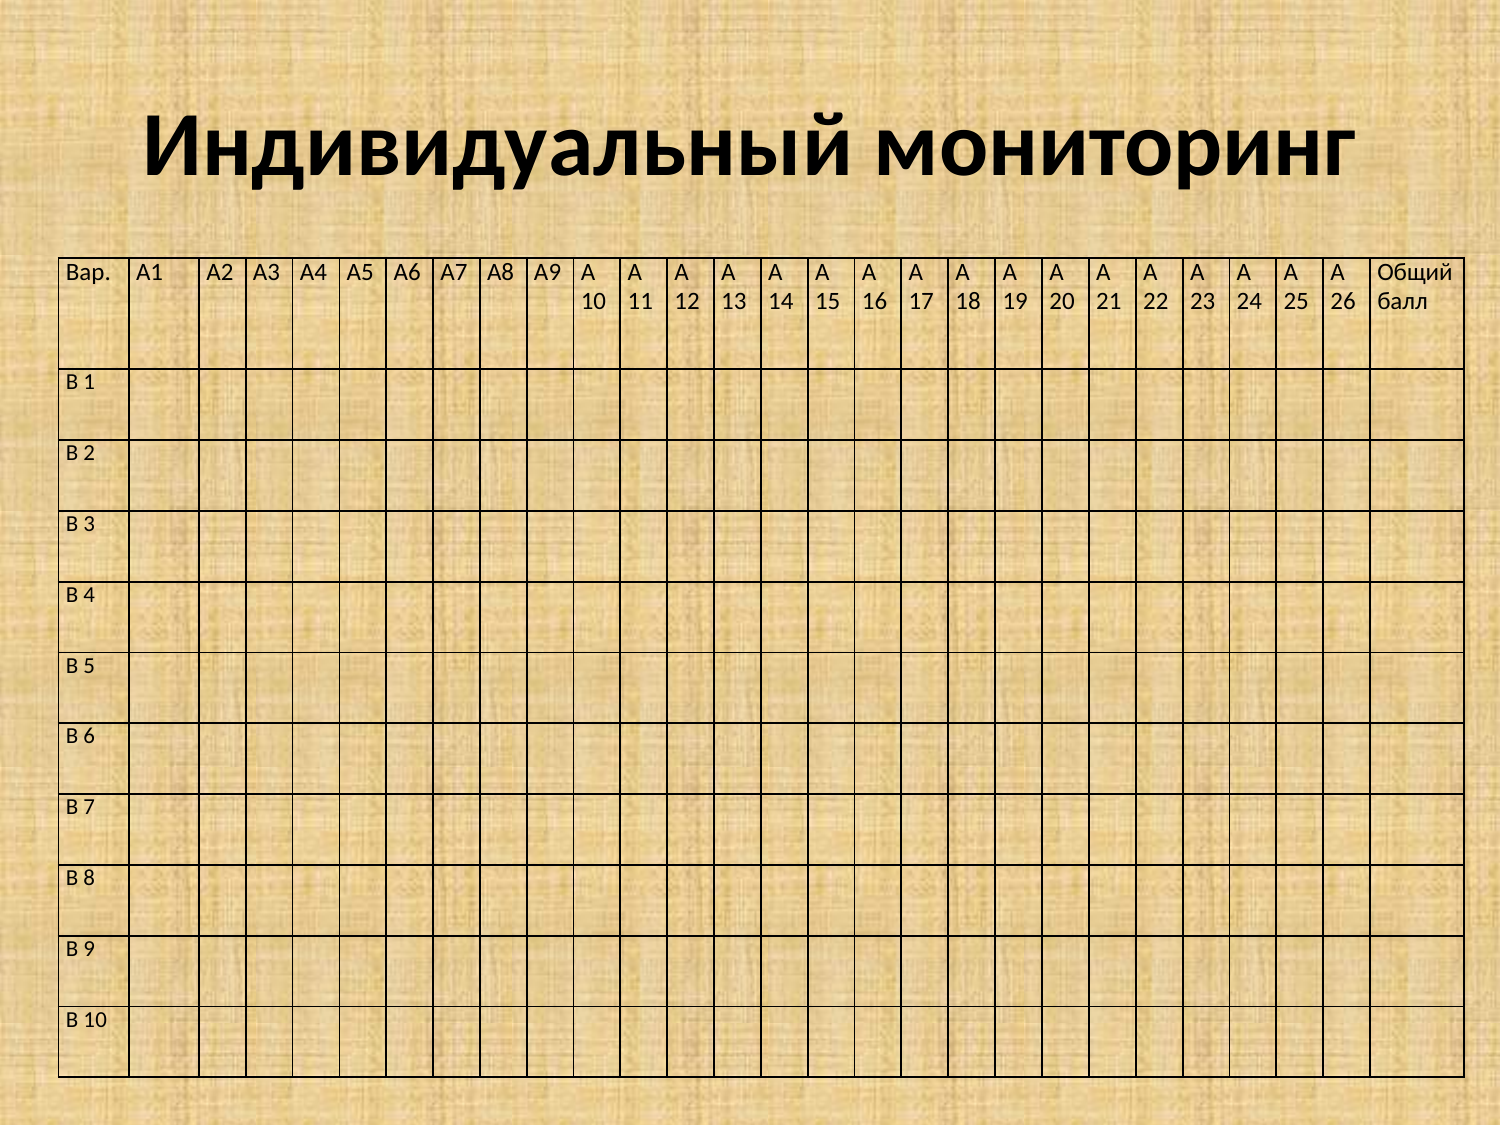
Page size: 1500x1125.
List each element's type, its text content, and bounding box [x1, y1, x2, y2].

table_cell В 6 [59, 724, 128, 793]
table_cell [668, 795, 713, 864]
table_cell В 4 [59, 583, 128, 652]
table_header А5 [340, 259, 385, 368]
table_cell [574, 370, 619, 439]
table_cell [387, 937, 432, 1006]
table_cell [1043, 512, 1088, 581]
picture [0, 0, 1500, 1125]
table_cell [949, 795, 994, 864]
table_cell [130, 653, 198, 722]
table_cell [293, 724, 339, 793]
table_cell [809, 583, 854, 652]
table_cell [996, 795, 1041, 864]
table_cell [574, 441, 619, 510]
table_cell [1137, 653, 1182, 722]
table_cell [130, 441, 198, 510]
table_cell [1137, 795, 1182, 864]
table_header А 24 [1230, 259, 1275, 368]
table_cell [481, 795, 526, 864]
table_cell [481, 866, 526, 935]
table_cell [481, 583, 526, 652]
table_cell [1090, 724, 1135, 793]
table_cell [293, 441, 339, 510]
table_cell [855, 653, 900, 722]
table_cell [949, 937, 994, 1006]
table_cell [855, 441, 900, 510]
table_header А4 [293, 259, 339, 368]
table_cell [809, 1007, 854, 1076]
table_header А 15 [809, 259, 854, 368]
table_cell [1277, 512, 1322, 581]
table_cell [621, 937, 666, 1006]
table_cell [1043, 370, 1088, 439]
table_cell [1043, 937, 1088, 1006]
table_cell [200, 795, 245, 864]
table_cell [247, 441, 292, 510]
table_cell [1324, 653, 1369, 722]
table_cell [668, 370, 713, 439]
table_cell [434, 795, 479, 864]
table_cell [434, 370, 479, 439]
table_cell [1137, 512, 1182, 581]
table_cell [715, 370, 760, 439]
table_cell [574, 653, 619, 722]
table_cell [340, 724, 385, 793]
table_cell [340, 937, 385, 1006]
table_cell [762, 583, 807, 652]
table_cell [996, 512, 1041, 581]
table_cell [996, 370, 1041, 439]
table_cell В 7 [59, 795, 128, 864]
table_cell [949, 1007, 994, 1076]
table_cell [902, 583, 947, 652]
table_cell В 1 [59, 370, 128, 439]
table_cell [247, 795, 292, 864]
table_cell [1371, 512, 1463, 581]
table_cell [949, 370, 994, 439]
table_cell [387, 724, 432, 793]
table_cell [1371, 937, 1463, 1006]
table_cell [200, 653, 245, 722]
table_header А3 [247, 259, 292, 368]
table_cell [293, 370, 339, 439]
table_cell [1277, 441, 1322, 510]
table_cell [434, 653, 479, 722]
table_cell [1324, 583, 1369, 652]
table_cell В 9 [59, 937, 128, 1006]
table_cell В 8 [59, 866, 128, 935]
table_cell [1137, 937, 1182, 1006]
table_header А 25 [1277, 259, 1322, 368]
table_cell [1137, 370, 1182, 439]
table_cell [574, 866, 619, 935]
table_cell [1324, 795, 1369, 864]
table_cell [996, 583, 1041, 652]
table_cell [902, 866, 947, 935]
table_cell [1043, 866, 1088, 935]
table_cell [855, 512, 900, 581]
table_cell [130, 724, 198, 793]
table_header А2 [200, 259, 245, 368]
table_header А 17 [902, 259, 947, 368]
table_cell [715, 1007, 760, 1076]
table_cell [902, 795, 947, 864]
table_cell [1277, 583, 1322, 652]
table_header А 13 [715, 259, 760, 368]
table_cell [200, 937, 245, 1006]
table_cell [340, 370, 385, 439]
table_cell [621, 724, 666, 793]
table_cell [130, 512, 198, 581]
table_cell [668, 937, 713, 1006]
table_cell [340, 512, 385, 581]
table_cell [247, 724, 292, 793]
table_cell [1090, 1007, 1135, 1076]
table_cell [293, 937, 339, 1006]
table_cell [855, 866, 900, 935]
table_header А 18 [949, 259, 994, 368]
table_cell [434, 583, 479, 652]
table_cell [621, 866, 666, 935]
table_cell [340, 866, 385, 935]
table_cell [1230, 937, 1275, 1006]
table_cell [481, 653, 526, 722]
table_cell [855, 583, 900, 652]
table_cell [809, 653, 854, 722]
table_cell [200, 583, 245, 652]
table_cell В 5 [59, 653, 128, 722]
table_cell [715, 937, 760, 1006]
table_cell [621, 370, 666, 439]
table_cell [621, 583, 666, 652]
table_cell [762, 653, 807, 722]
title Индивидуальный мониторинг [74, 44, 1426, 233]
table_cell [1371, 370, 1463, 439]
table_cell [293, 653, 339, 722]
table_cell [1043, 724, 1088, 793]
table_cell [1230, 370, 1275, 439]
table_cell [1230, 866, 1275, 935]
table_cell [1137, 441, 1182, 510]
table_cell [387, 795, 432, 864]
table_cell [715, 583, 760, 652]
table_cell [621, 653, 666, 722]
table_cell [130, 866, 198, 935]
table_header А 11 [621, 259, 666, 368]
table_header А 20 [1043, 259, 1088, 368]
table_cell [1090, 653, 1135, 722]
table_cell [902, 370, 947, 439]
table_cell [902, 1007, 947, 1076]
table_cell [481, 724, 526, 793]
table_cell [715, 653, 760, 722]
table_cell [130, 937, 198, 1006]
table_cell [1184, 937, 1229, 1006]
table_cell [762, 1007, 807, 1076]
table_cell [809, 724, 854, 793]
table_cell [1324, 441, 1369, 510]
table_cell [809, 370, 854, 439]
table_cell [902, 653, 947, 722]
table_cell [715, 866, 760, 935]
table_cell [387, 1007, 432, 1076]
table_cell [1277, 795, 1322, 864]
table_header А 23 [1184, 259, 1229, 368]
table_cell [762, 866, 807, 935]
table_cell [1043, 441, 1088, 510]
table_cell [1184, 370, 1229, 439]
table_cell [1090, 583, 1135, 652]
table_header А 19 [996, 259, 1041, 368]
table_cell [574, 724, 619, 793]
table_cell [387, 866, 432, 935]
table_cell [574, 1007, 619, 1076]
table_cell [1324, 866, 1369, 935]
table_cell [130, 370, 198, 439]
table_cell [1230, 441, 1275, 510]
table_cell [1324, 1007, 1369, 1076]
table_cell [762, 795, 807, 864]
table_header А 26 [1324, 259, 1369, 368]
table_cell [1184, 724, 1229, 793]
table_cell [387, 653, 432, 722]
table_header А7 [434, 259, 479, 368]
table_cell [200, 866, 245, 935]
table_cell [1184, 512, 1229, 581]
table_cell [1043, 1007, 1088, 1076]
table_header Вар. [59, 259, 128, 368]
table_cell [528, 795, 573, 864]
table_cell [528, 512, 573, 581]
table_cell [949, 512, 994, 581]
table_header Общий балл [1371, 259, 1463, 368]
table_cell [668, 653, 713, 722]
table_cell [762, 512, 807, 581]
table_cell [855, 937, 900, 1006]
table_cell [1324, 370, 1369, 439]
table_cell [1090, 795, 1135, 864]
table_cell [293, 1007, 339, 1076]
table_cell [949, 441, 994, 510]
table_cell [1137, 583, 1182, 652]
table_cell [1230, 1007, 1275, 1076]
table_cell [130, 795, 198, 864]
table_cell [1324, 512, 1369, 581]
table_cell [528, 653, 573, 722]
table_cell [247, 937, 292, 1006]
table_cell [668, 866, 713, 935]
table_cell [434, 937, 479, 1006]
table_cell В 3 [59, 512, 128, 581]
table_cell [1371, 795, 1463, 864]
table_header А 22 [1137, 259, 1182, 368]
table_cell [621, 1007, 666, 1076]
table_cell [1277, 866, 1322, 935]
table_cell [996, 724, 1041, 793]
table_cell [762, 441, 807, 510]
table_cell [1090, 512, 1135, 581]
table_header А 21 [1090, 259, 1135, 368]
table_cell [1184, 441, 1229, 510]
table_cell [1184, 866, 1229, 935]
table_cell [1090, 441, 1135, 510]
table_cell [247, 512, 292, 581]
table_cell [481, 937, 526, 1006]
table_cell [528, 1007, 573, 1076]
table_cell [1090, 937, 1135, 1006]
table_cell [621, 441, 666, 510]
table_cell [247, 1007, 292, 1076]
table_cell [715, 512, 760, 581]
table_cell [387, 512, 432, 581]
table_cell [528, 370, 573, 439]
table_cell [1184, 795, 1229, 864]
table_cell [715, 795, 760, 864]
table_header А 10 [574, 259, 619, 368]
table_cell [528, 441, 573, 510]
table_cell [200, 1007, 245, 1076]
table_cell [528, 724, 573, 793]
table_cell [1277, 1007, 1322, 1076]
table_cell [1371, 866, 1463, 935]
table_cell [340, 441, 385, 510]
table_cell [809, 937, 854, 1006]
table_cell [574, 795, 619, 864]
table_cell [200, 441, 245, 510]
table_cell [528, 583, 573, 652]
table_cell [528, 866, 573, 935]
table_cell [949, 866, 994, 935]
table_cell [293, 512, 339, 581]
table_cell [996, 653, 1041, 722]
table_cell [1371, 441, 1463, 510]
table_header А1 [130, 259, 198, 368]
table_cell [715, 724, 760, 793]
table_cell [574, 512, 619, 581]
table_cell [902, 724, 947, 793]
table_cell [1230, 583, 1275, 652]
table_cell [1371, 583, 1463, 652]
table_cell [902, 441, 947, 510]
table_cell [949, 653, 994, 722]
table_cell [1184, 583, 1229, 652]
table_cell [1090, 866, 1135, 935]
table_cell [1230, 512, 1275, 581]
table_cell [387, 583, 432, 652]
table_cell [481, 441, 526, 510]
table_cell [247, 583, 292, 652]
table_cell [996, 937, 1041, 1006]
table_cell [1277, 724, 1322, 793]
table_cell [1137, 724, 1182, 793]
table_cell [434, 512, 479, 581]
table_header А6 [387, 259, 432, 368]
table_cell [1090, 370, 1135, 439]
table_cell [1230, 653, 1275, 722]
table_header А 16 [855, 259, 900, 368]
table_cell [855, 370, 900, 439]
table_cell [1230, 724, 1275, 793]
table_header А8 [481, 259, 526, 368]
table_header А9 [528, 259, 573, 368]
table_cell [809, 866, 854, 935]
table_cell [481, 1007, 526, 1076]
table_cell [1277, 653, 1322, 722]
table_cell [1371, 724, 1463, 793]
table_cell [1184, 1007, 1229, 1076]
table_cell [668, 1007, 713, 1076]
table_cell [949, 583, 994, 652]
table_cell [434, 724, 479, 793]
table_cell [130, 583, 198, 652]
table_cell [809, 512, 854, 581]
table_cell [481, 370, 526, 439]
table_cell [855, 1007, 900, 1076]
table_cell [1043, 653, 1088, 722]
table_cell [1277, 937, 1322, 1006]
table_cell [902, 512, 947, 581]
table_cell [668, 512, 713, 581]
table_cell [1324, 724, 1369, 793]
table_cell [902, 937, 947, 1006]
table_cell [996, 441, 1041, 510]
table_cell [340, 795, 385, 864]
table_cell [340, 583, 385, 652]
table_cell [293, 866, 339, 935]
table_cell [200, 370, 245, 439]
table_cell [996, 1007, 1041, 1076]
table_header А 12 [668, 259, 713, 368]
table_cell [949, 724, 994, 793]
table_cell В 10 [59, 1007, 128, 1076]
table_cell [809, 441, 854, 510]
table_cell [996, 866, 1041, 935]
table_cell [574, 583, 619, 652]
table_cell [434, 866, 479, 935]
table_cell [528, 937, 573, 1006]
table_cell [809, 795, 854, 864]
table_header А 14 [762, 259, 807, 368]
table_cell [715, 441, 760, 510]
table_cell [762, 937, 807, 1006]
table_cell [574, 937, 619, 1006]
table_cell [247, 653, 292, 722]
table_cell [1324, 937, 1369, 1006]
table_cell [668, 724, 713, 793]
table_cell [762, 724, 807, 793]
table_cell [200, 512, 245, 581]
table_cell [387, 441, 432, 510]
table_cell В 2 [59, 441, 128, 510]
table_cell [1137, 1007, 1182, 1076]
table_cell [130, 1007, 198, 1076]
table_cell [1230, 795, 1275, 864]
table_cell [855, 724, 900, 793]
table_cell [247, 370, 292, 439]
table_cell [621, 512, 666, 581]
table_cell [1043, 795, 1088, 864]
table_cell [668, 583, 713, 652]
table_cell [1043, 583, 1088, 652]
table_cell [247, 866, 292, 935]
table_cell [668, 441, 713, 510]
table_cell [1184, 653, 1229, 722]
table_cell [434, 441, 479, 510]
table_cell [1277, 370, 1322, 439]
table_cell [434, 1007, 479, 1076]
table_cell [855, 795, 900, 864]
table_cell [200, 724, 245, 793]
table_cell [293, 583, 339, 652]
table_cell [387, 370, 432, 439]
table_cell [340, 653, 385, 722]
table_cell [762, 370, 807, 439]
table_cell [621, 795, 666, 864]
table_cell [340, 1007, 385, 1076]
table_cell [1371, 1007, 1463, 1076]
table_cell [1137, 866, 1182, 935]
table_cell [293, 795, 339, 864]
table_cell [481, 512, 526, 581]
table_cell [1371, 653, 1463, 722]
